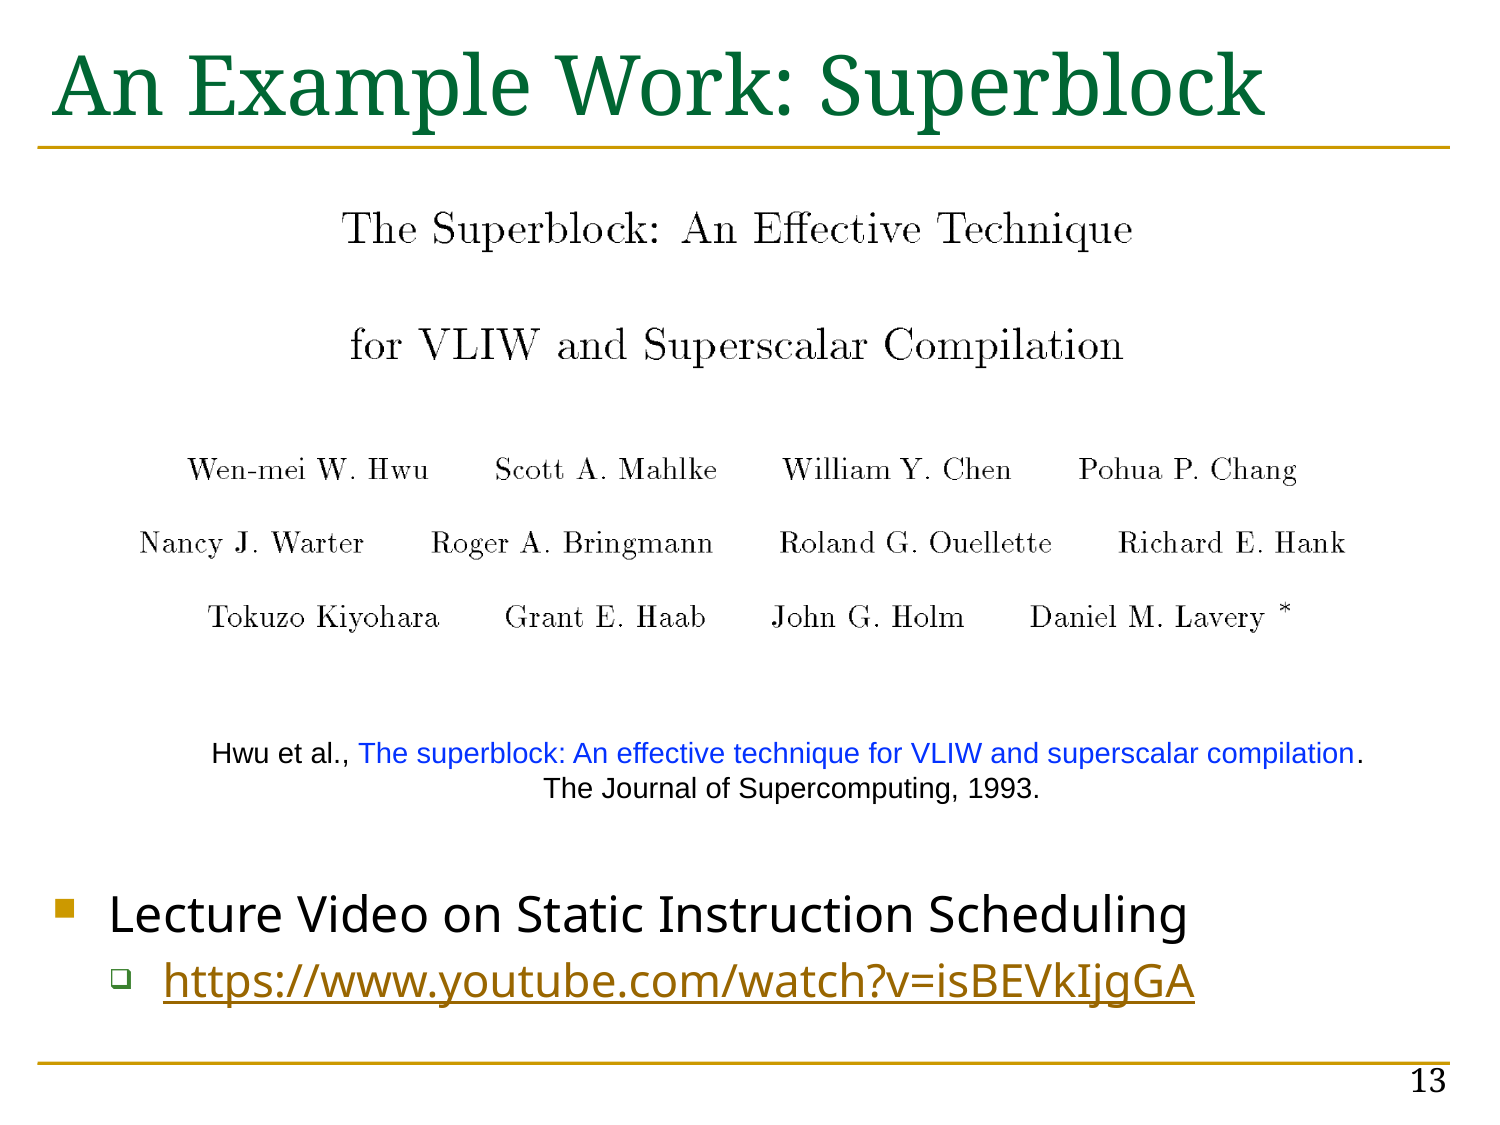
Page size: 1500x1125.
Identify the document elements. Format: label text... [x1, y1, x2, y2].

title An Example Work: Superblock [37, 24, 1450, 200]
slide_number 13 [1111, 1036, 1462, 1112]
picture [103, 193, 1385, 663]
list Lecture Video on Static Instruction Scheduling https://www.youtube.com/watch?v=isBEVkIjgGA [37, 875, 1450, 1125]
text_box Hwu et al., The superblock: An effective technique for VLIW and superscalar compilation. The Journal of Supercomputing, 1993. [197, 726, 1388, 812]
